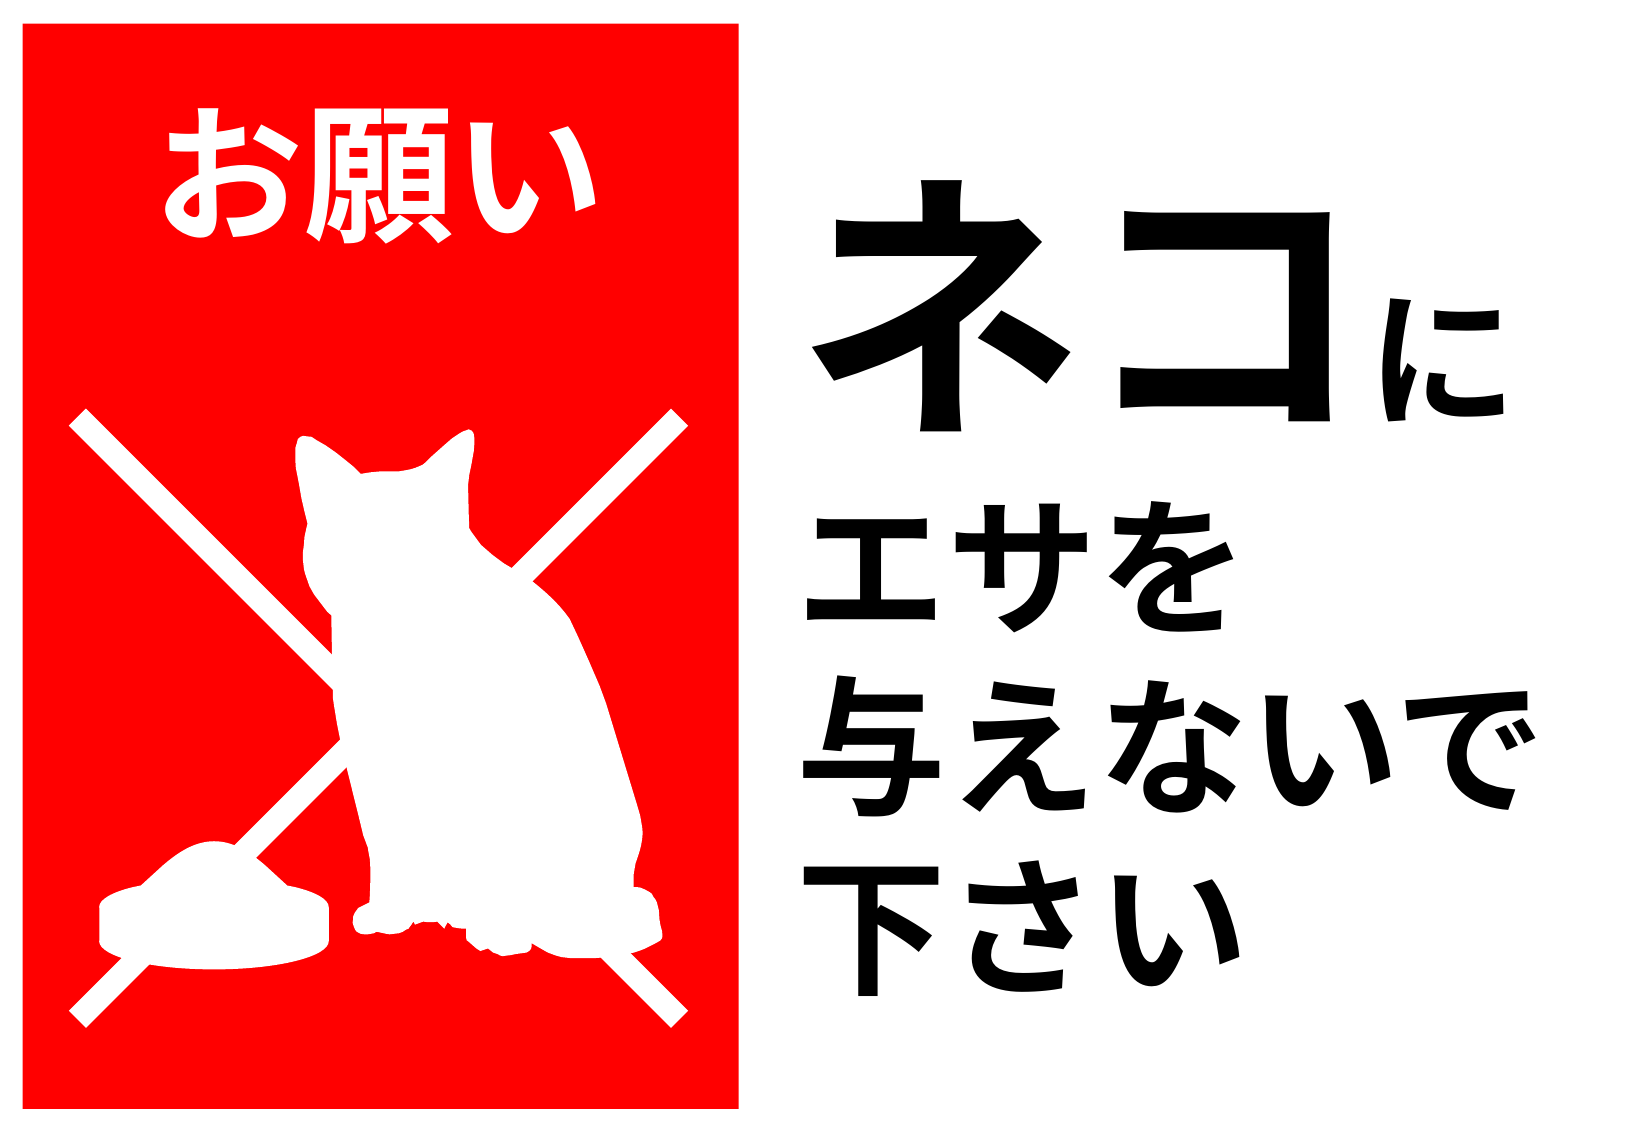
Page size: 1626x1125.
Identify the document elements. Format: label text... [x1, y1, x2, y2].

text_box ネコに エサを 与えないで 下さい [781, 120, 1616, 1021]
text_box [22, 23, 739, 1110]
